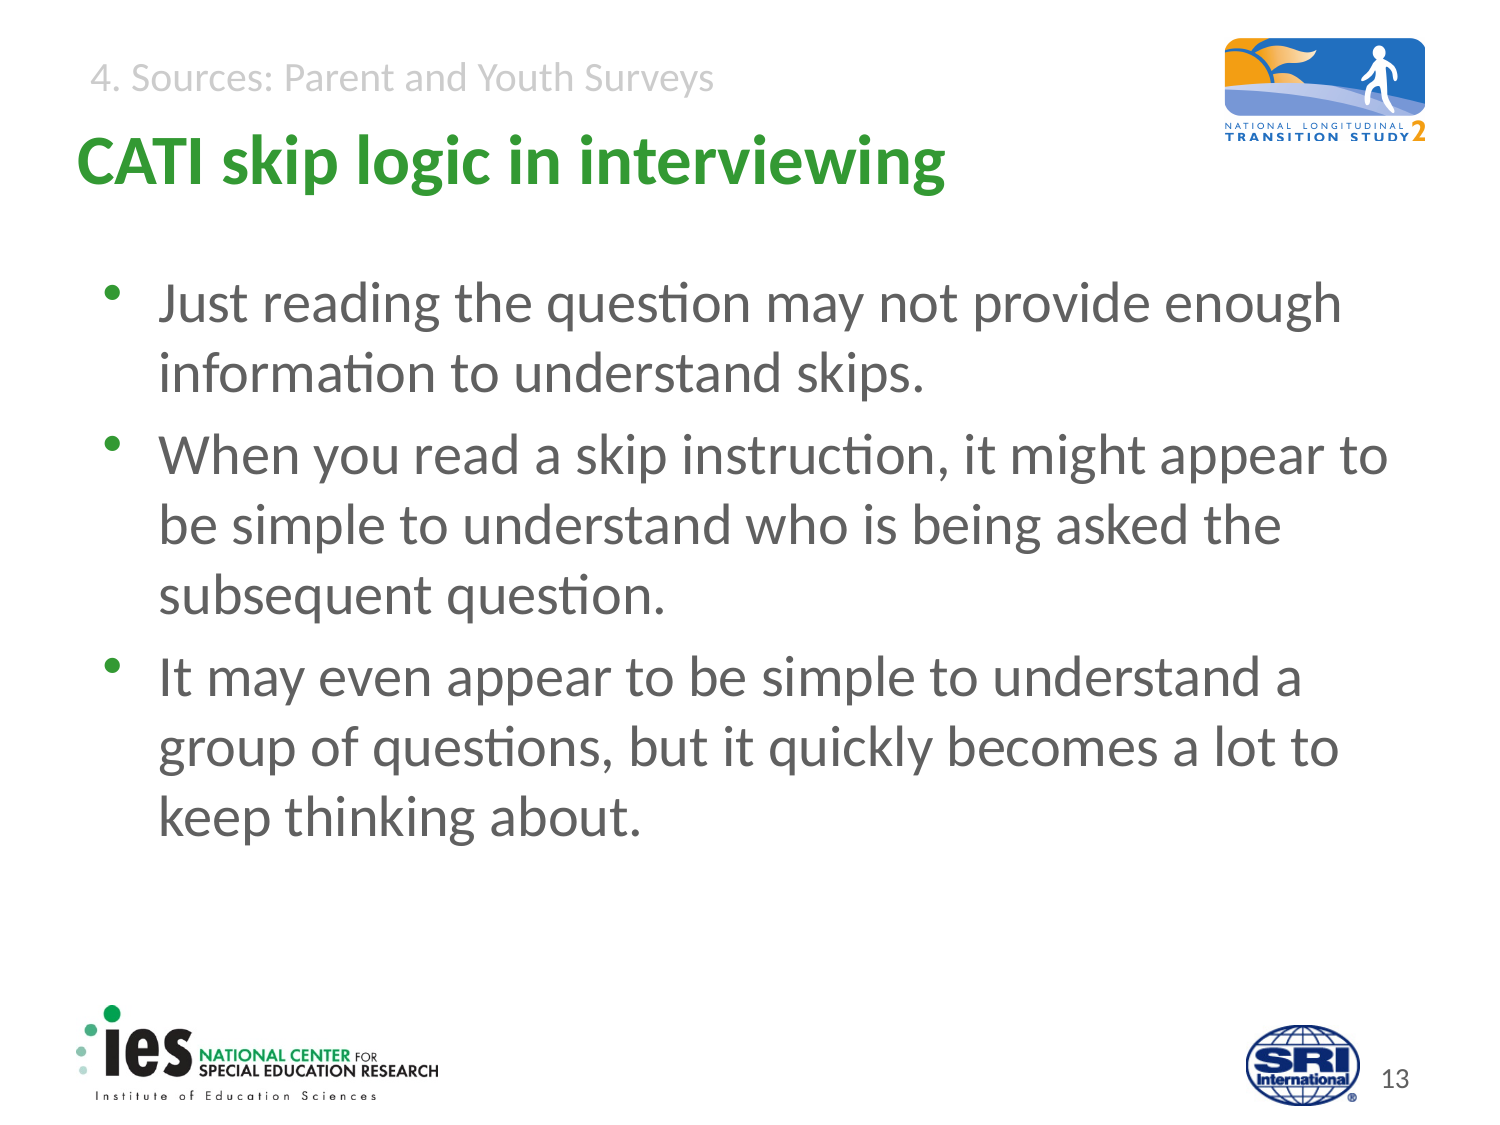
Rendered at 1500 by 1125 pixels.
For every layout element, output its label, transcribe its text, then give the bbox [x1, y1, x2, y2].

list Just reading the question may not provide enough information to understand skips. When you read a skip instruction, it might appear to be simple to understand who is being asked the subsequent question. It may even appear to be simple to understand a group of questions, but it quickly becomes a lot to keep thinking about. [87, 174, 1438, 1051]
title CATI skip logic in interviewing [62, 62, 1138, 251]
picture [1246, 1051, 1321, 1106]
picture [76, 1005, 438, 1100]
slide_number 12 [1321, 1051, 1426, 1125]
